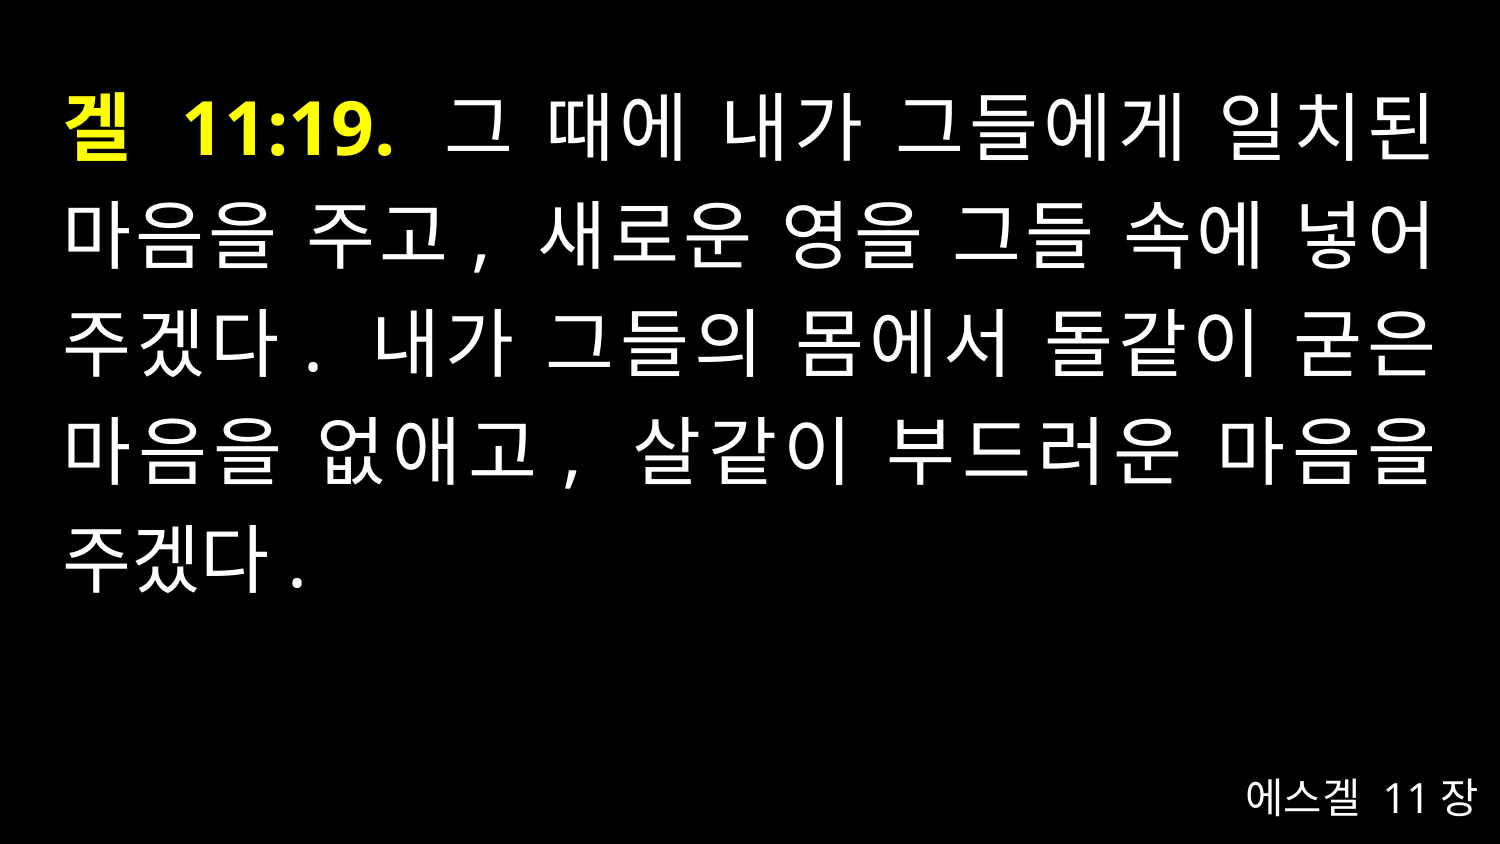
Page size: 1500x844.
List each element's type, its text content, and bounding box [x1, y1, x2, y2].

title 겔 11:19. 그 때에 내가 그들에게 일치된 마음을 주고, 새로운 영을 그들 속에 넣어 주겠다. 내가 그들의 몸에서 돌같이 굳은 마음을 없애고, 살같이 부드러운 마음을 주겠다. [0, 0, 1500, 844]
subtitle 에스겔 11장 [916, 770, 1500, 844]
